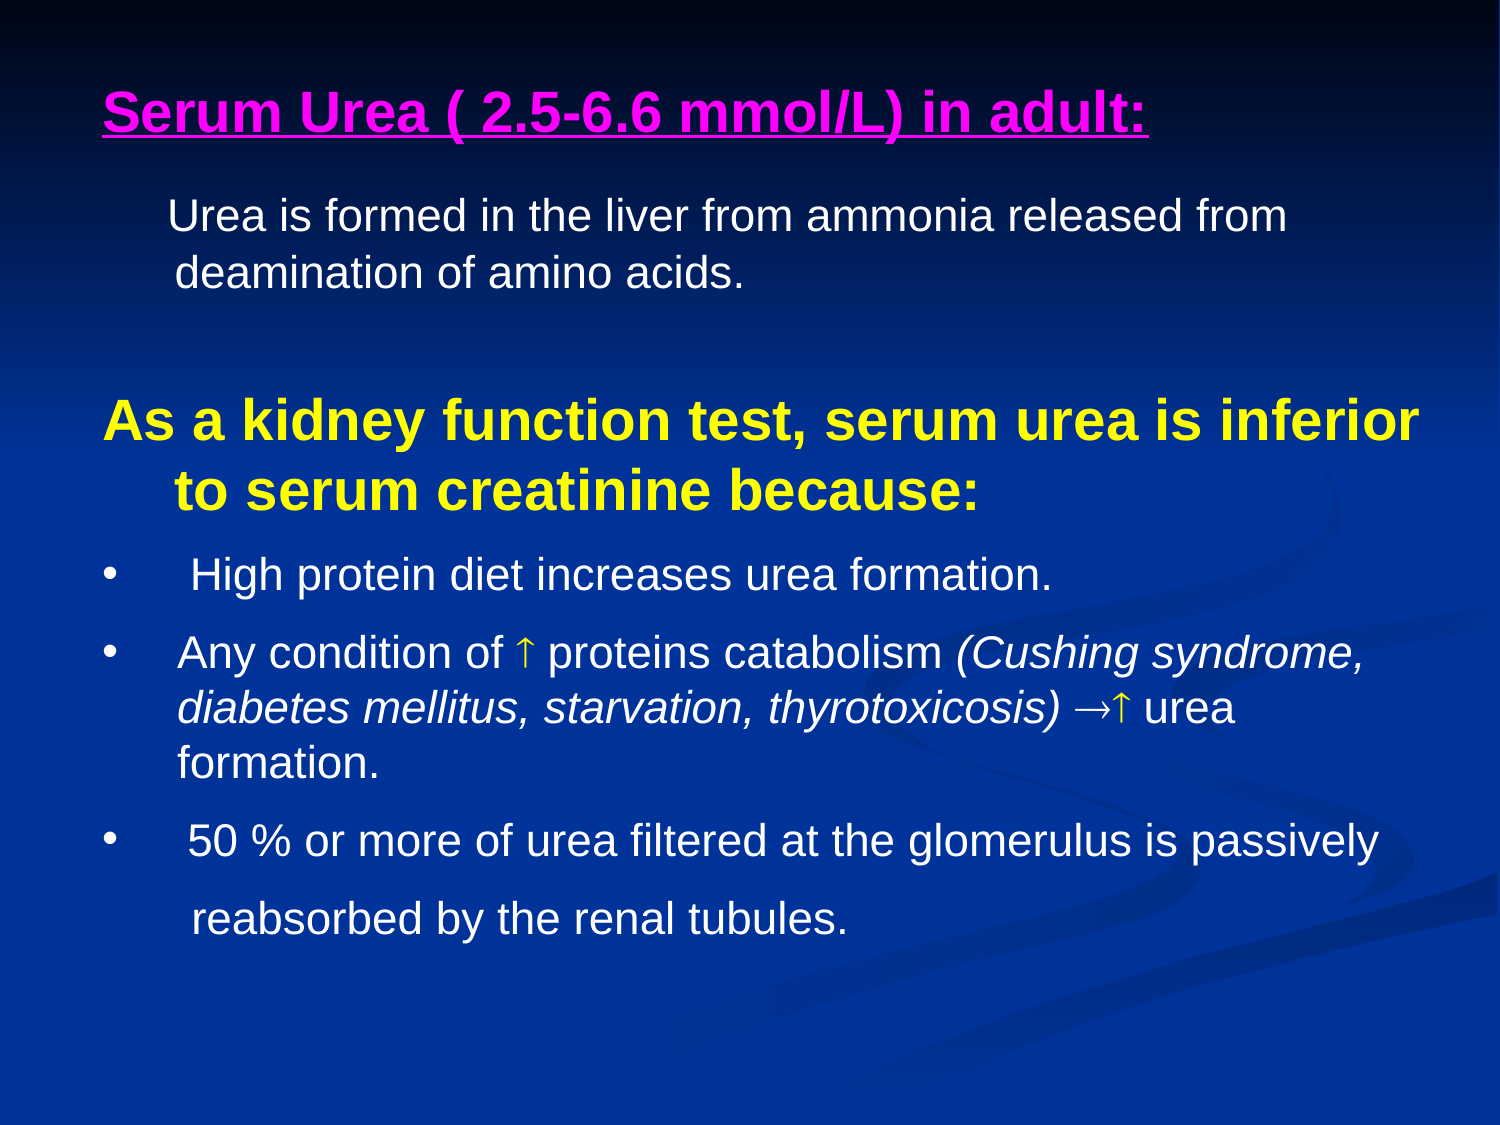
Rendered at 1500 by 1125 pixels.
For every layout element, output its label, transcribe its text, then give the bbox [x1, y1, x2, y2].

text_box Serum Urea ( 2.5-6.6 mmol/L) in adult: Urea is formed in the liver from ammonia released from deamination of amino acids. As a kidney function test, serum urea is inferior to serum creatinine because: High protein diet increases urea formation. Any condition of  proteins catabolism (Cushing syndrome, diabetes mellitus, starvation, thyrotoxicosis)  urea formation. 50 % or more of urea filtered at the glomerulus is passively reabsorbed by the renal tubules. [41, 66, 1467, 951]
